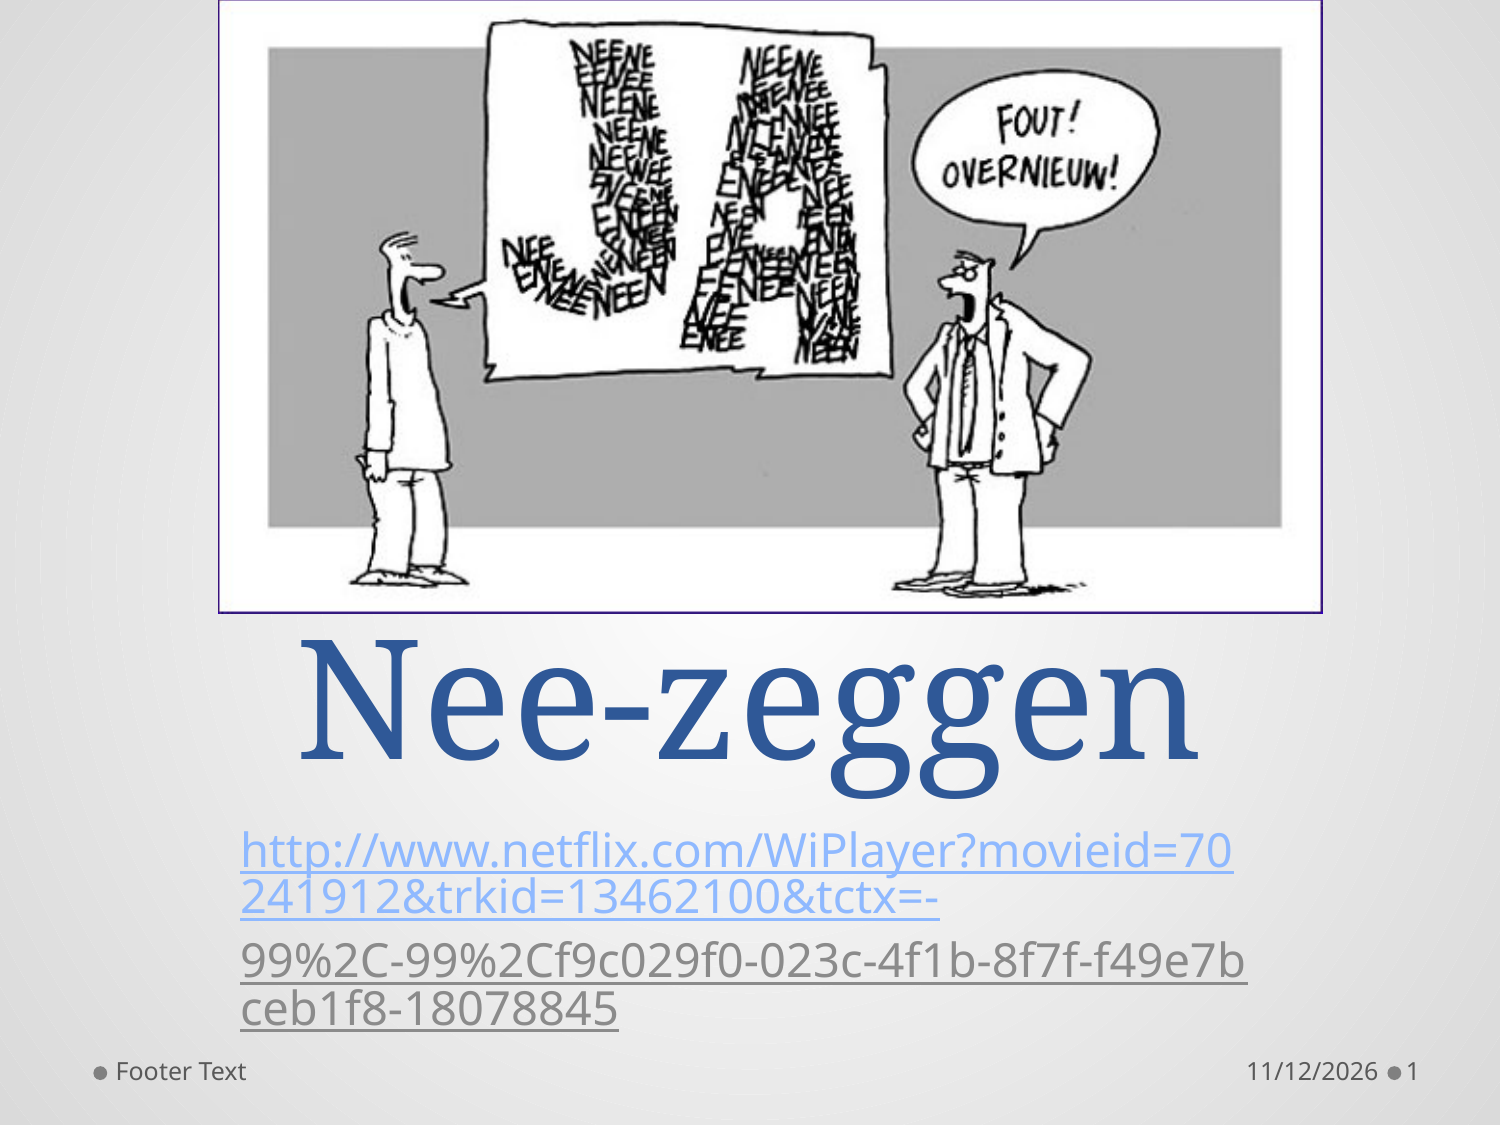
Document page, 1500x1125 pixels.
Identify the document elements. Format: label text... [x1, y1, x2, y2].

subtitle http://www.netflix.com/WiPlayer?movieid=70241912&trkid=13462100&tctx=-99%2C-99%2Cf9c029f0-023c-4f1b-8f7f-f49e7bceb1f8-18078845 [225, 812, 1275, 1013]
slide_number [1043, 1042, 1386, 1103]
picture [218, 0, 1323, 614]
slide_number 1 [1401, 1042, 1494, 1103]
title Nee-zeggen [112, 99, 1388, 800]
footer Footer Text [108, 1042, 576, 1103]
